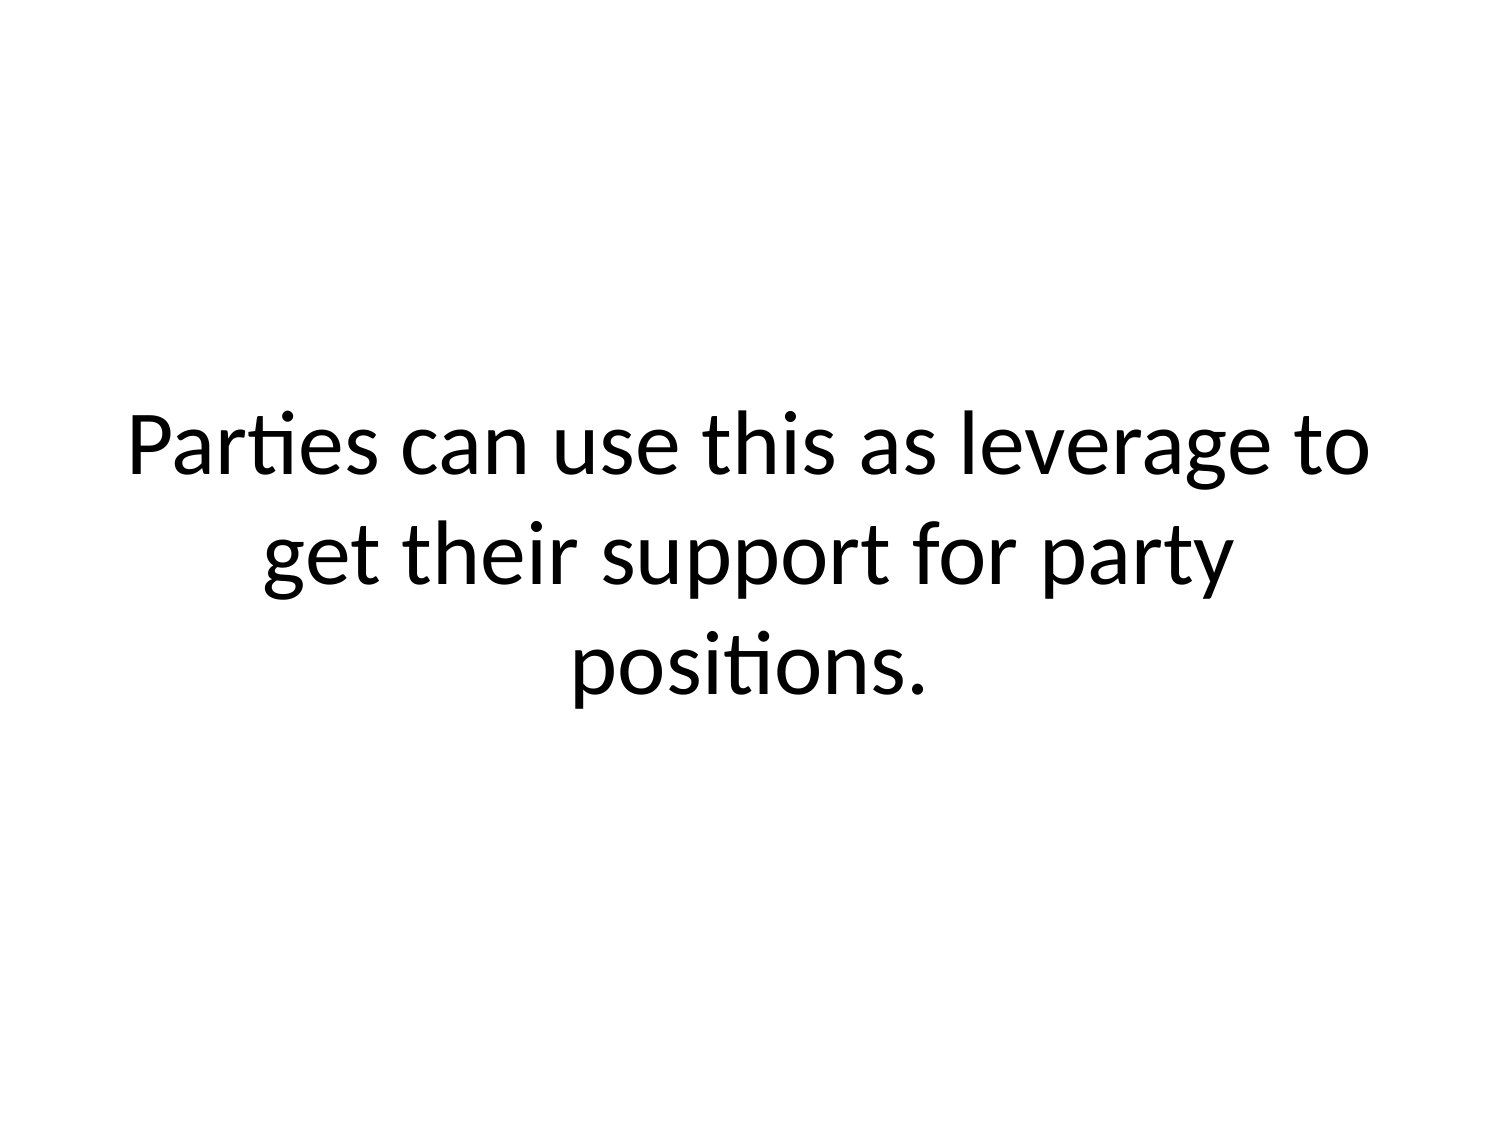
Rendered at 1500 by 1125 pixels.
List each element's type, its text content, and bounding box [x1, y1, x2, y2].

title Parties can use this as leverage to get their support for party positions. [74, 44, 1426, 1051]
